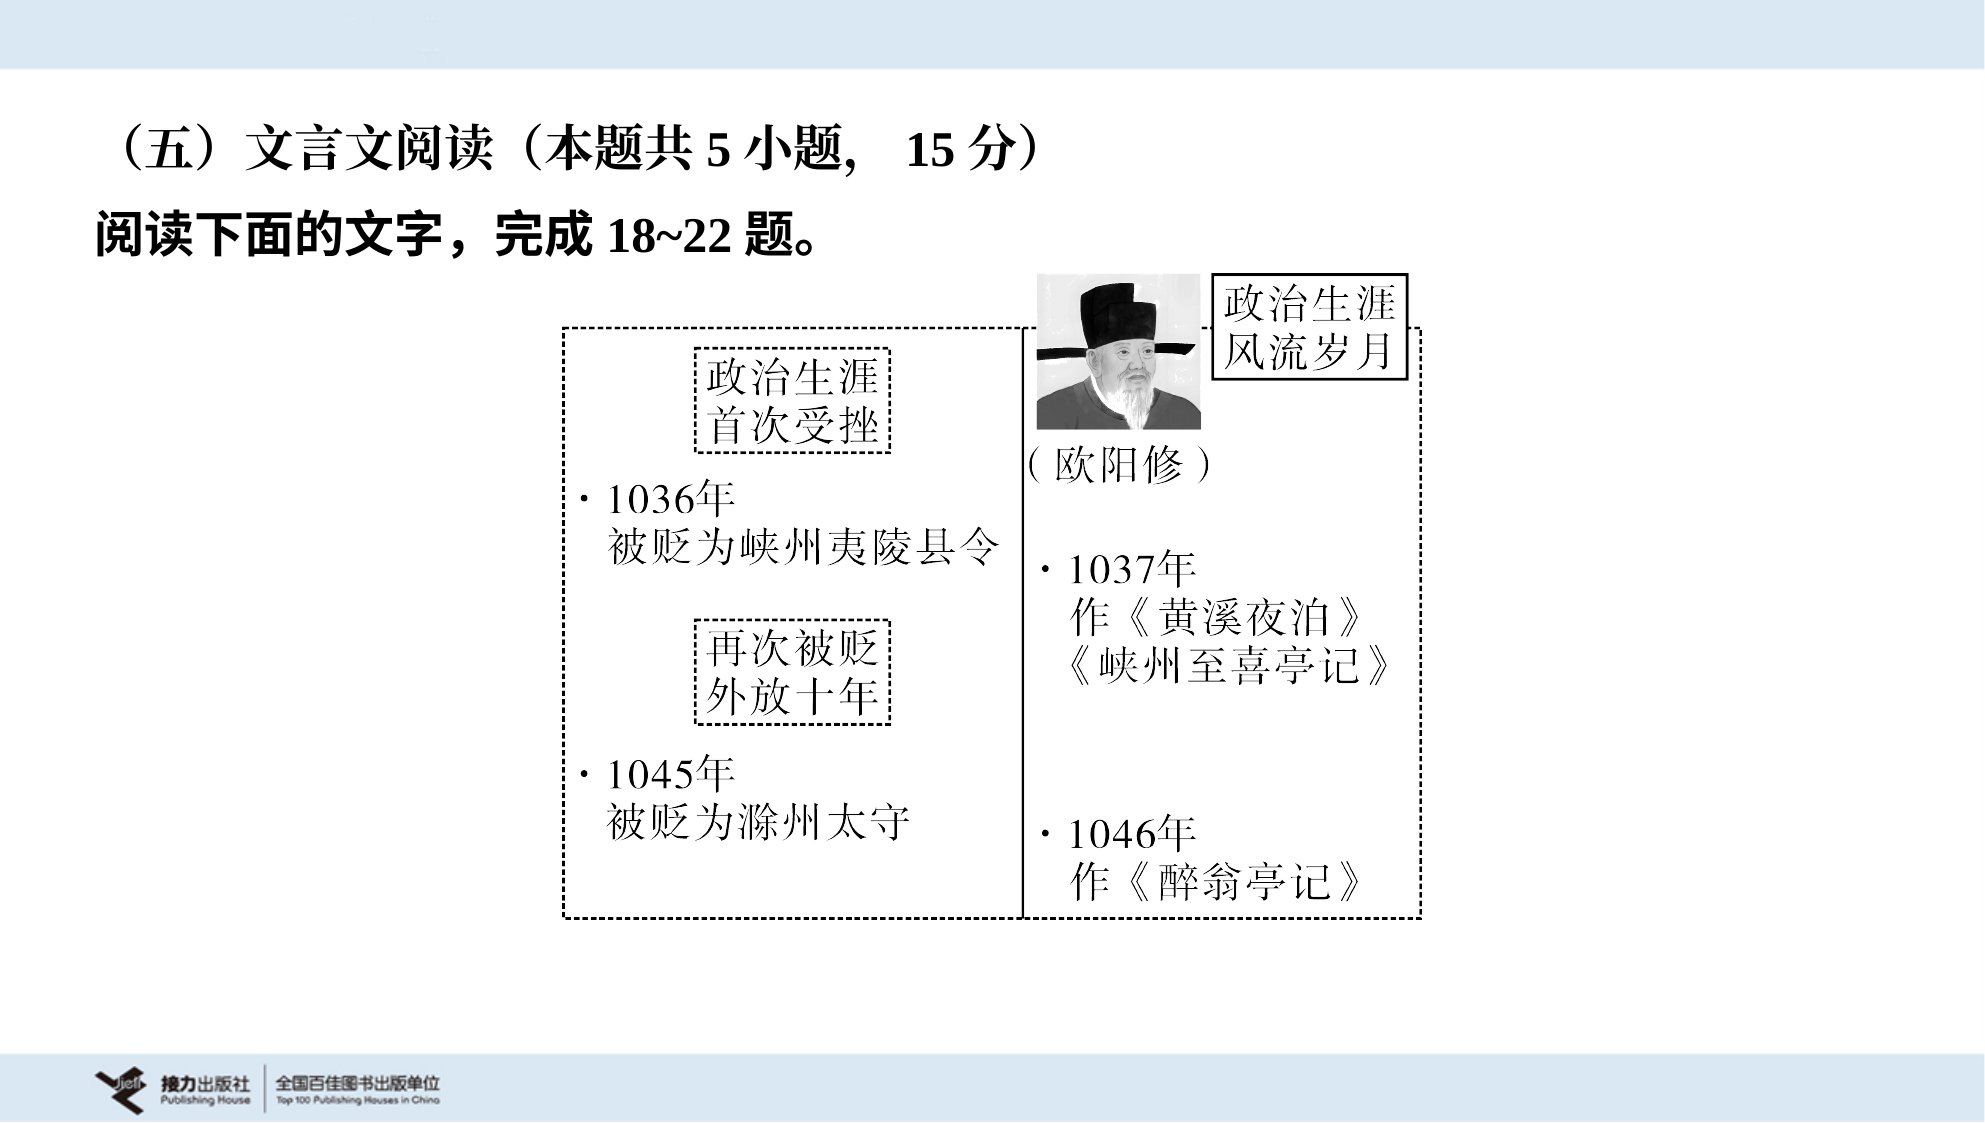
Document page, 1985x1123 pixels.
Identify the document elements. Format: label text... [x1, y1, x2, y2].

text_box 阅读下面的文字，完成18~22题。 [94, 174, 1892, 262]
text_box （五）文言文阅读（本题共5小题，15分） [94, 88, 1892, 174]
picture [0, 0, 1985, 1122]
